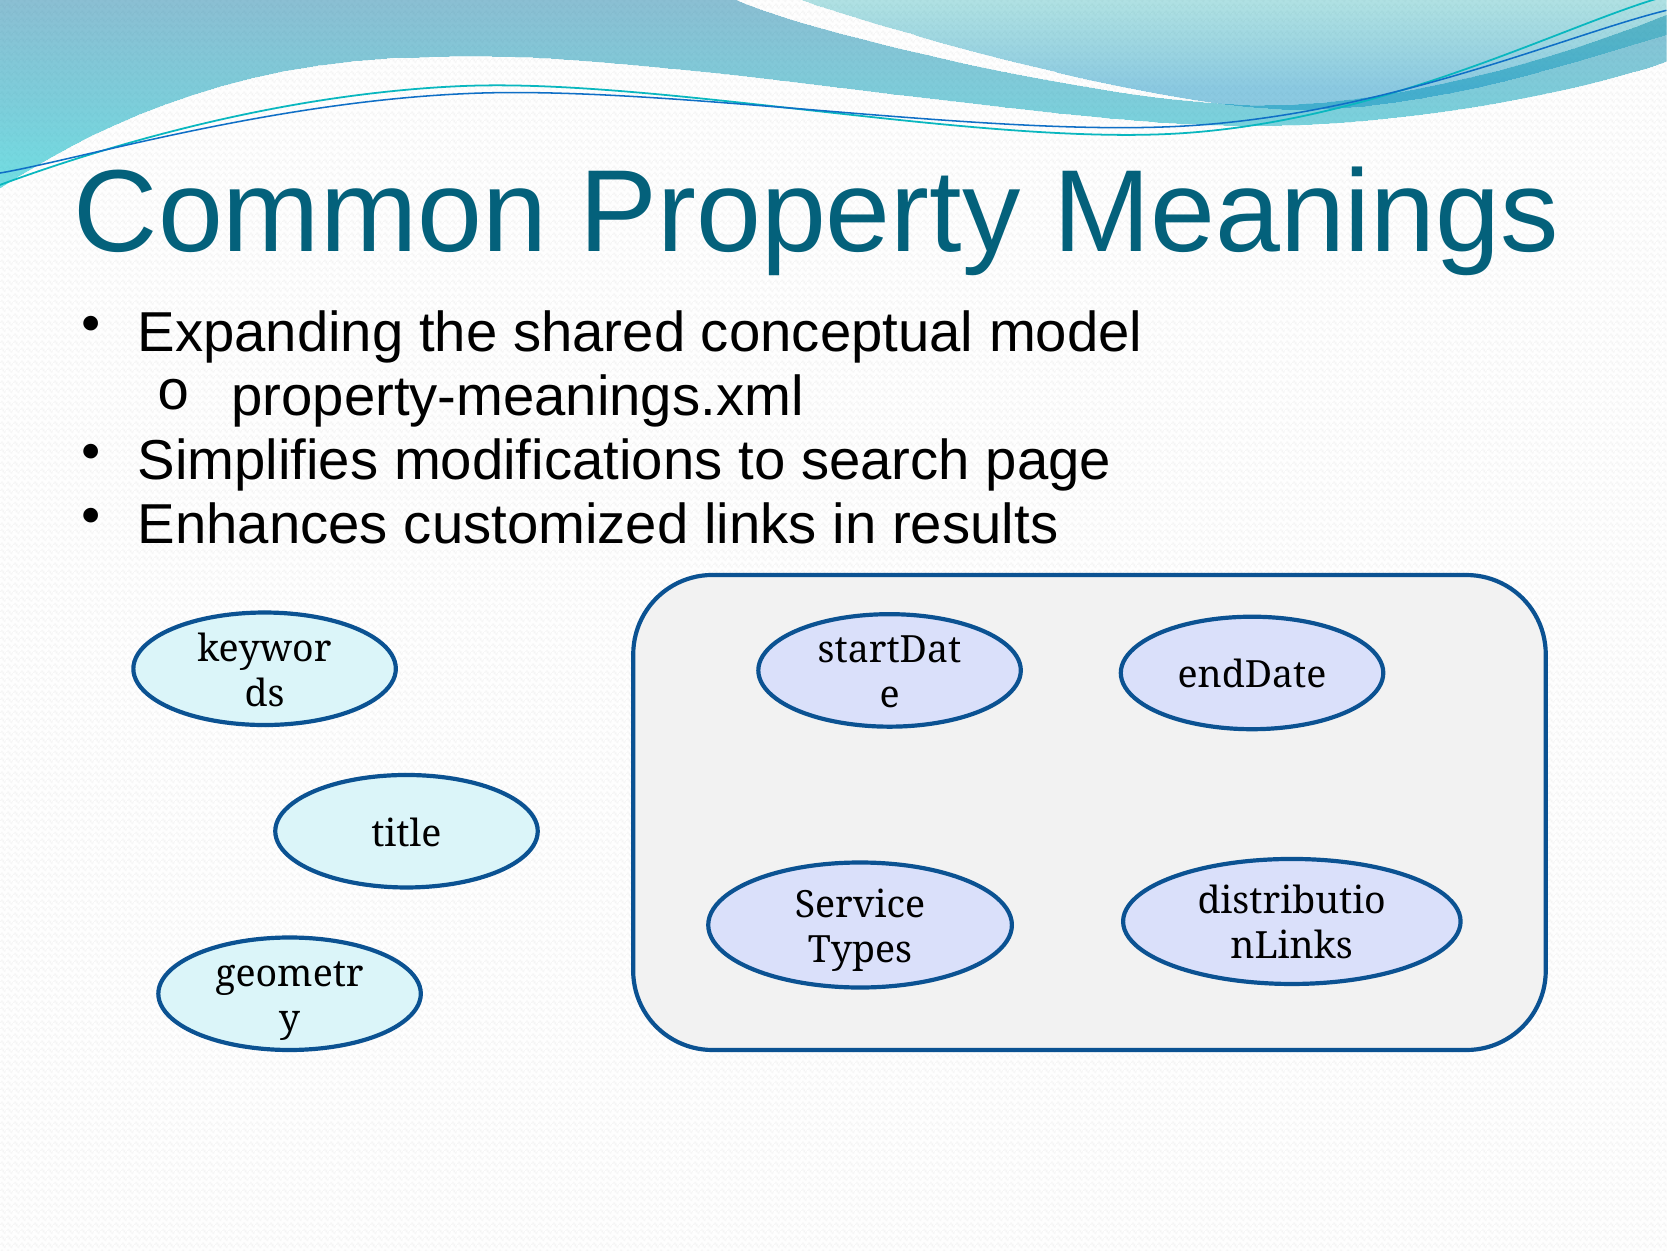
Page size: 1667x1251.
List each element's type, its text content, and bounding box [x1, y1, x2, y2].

text_box Service Types [706, 860, 1015, 990]
text_box title [273, 772, 540, 890]
text_box keywords [131, 610, 398, 728]
text_box startDate [756, 612, 1023, 729]
text_box Expanding the shared conceptual model property-meanings.xml Simplifies modifications to search page Enhances customized links in results [62, 300, 1667, 614]
text_box geometry [156, 935, 423, 1053]
text_box endDate [1118, 614, 1386, 732]
text_box distributionLinks [1121, 856, 1463, 987]
text_box [631, 614, 1548, 1053]
text_box Common Property Meanings [73, 77, 1593, 278]
